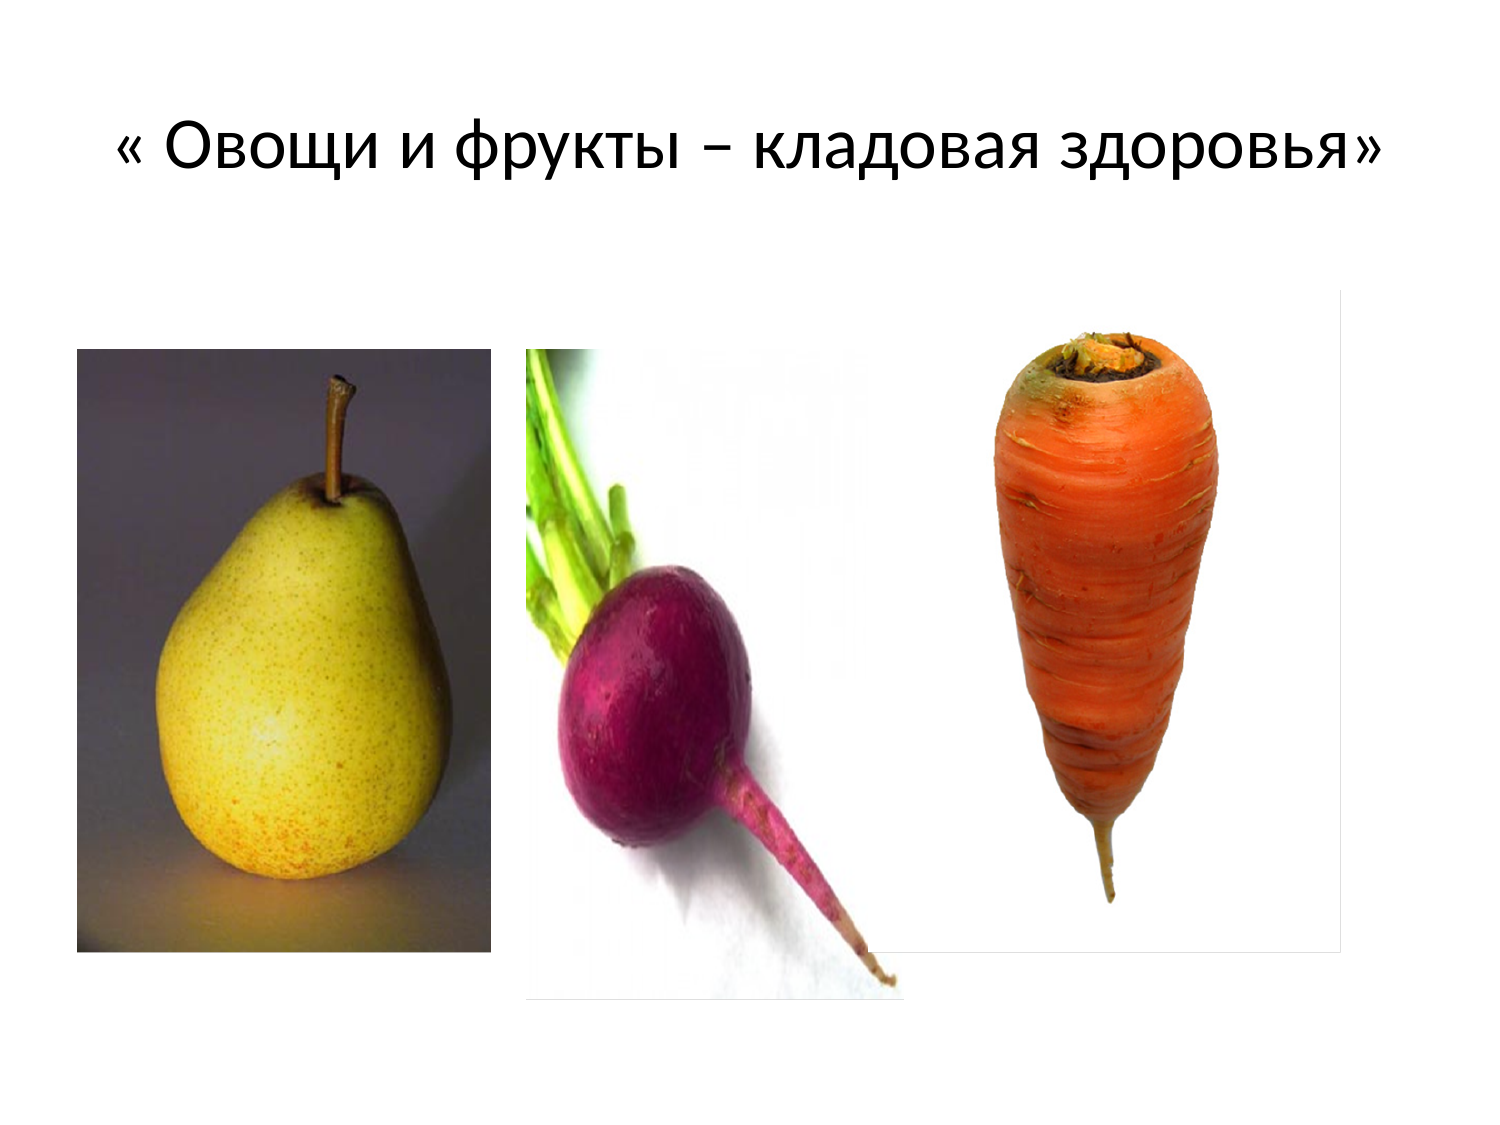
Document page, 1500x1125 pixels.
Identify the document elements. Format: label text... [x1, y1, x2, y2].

title « Овощи и фрукты – кладовая здоровья» [75, 45, 1425, 233]
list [525, 349, 904, 1000]
picture [76, 349, 491, 953]
picture [867, 290, 1341, 953]
